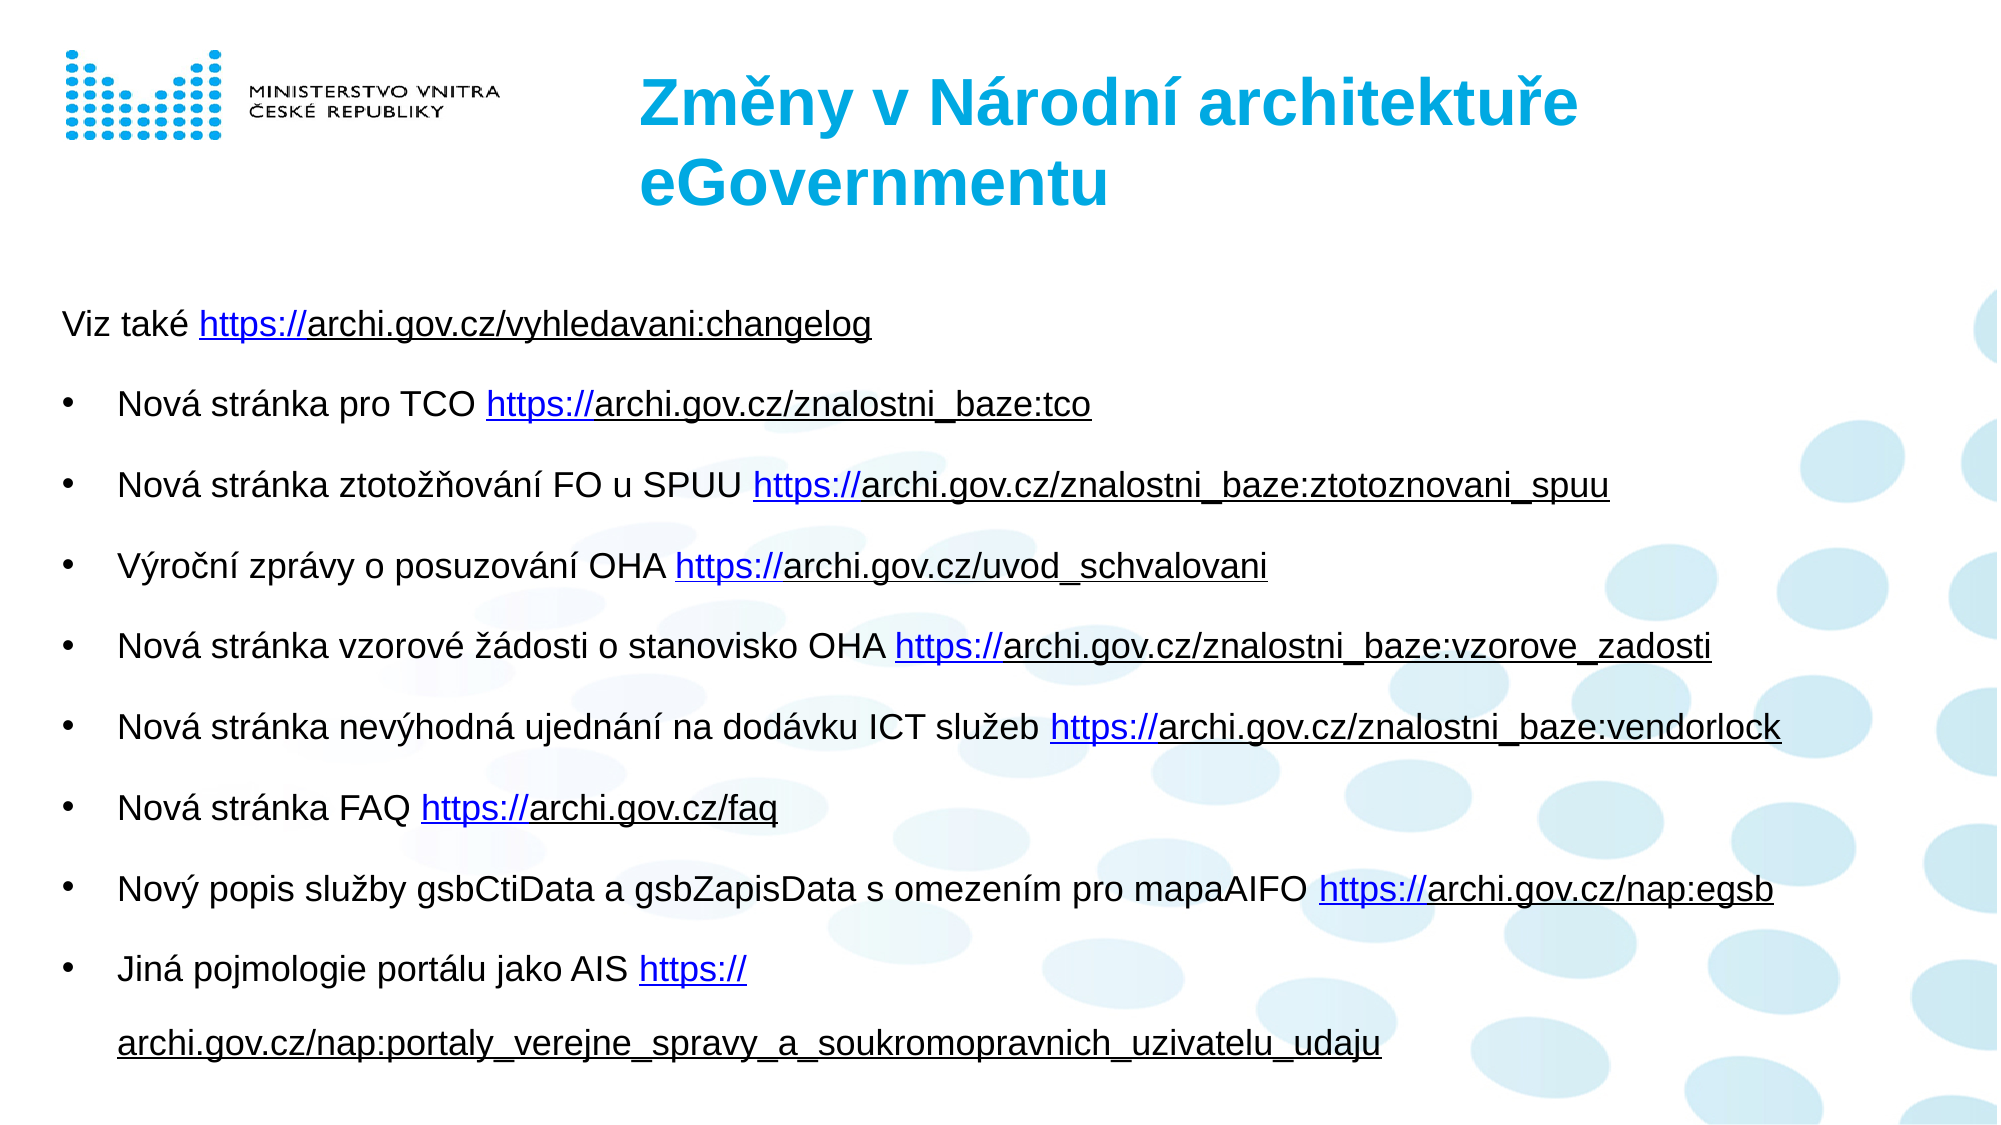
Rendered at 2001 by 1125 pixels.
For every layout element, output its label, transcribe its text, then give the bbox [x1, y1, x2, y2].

picture [0, 0, 2000, 1125]
list Viz také https://archi.gov.cz/vyhledavani:changelog Nová stránka pro TCO https://archi.gov.cz/znalostni_baze:tco Nová stránka ztotožňování FO u SPUU https://archi.gov.cz/znalostni_baze:ztotoznovani_spuu Výroční zprávy o posuzování OHA https://archi.gov.cz/uvod_schvalovani Nová stránka vzorové žádosti o stanovisko OHA https://archi.gov.cz/znalostni_baze:vzorove_zadosti Nová stránka nevýhodná ujednání na dodávku ICT služeb https://archi.gov.cz/znalostni_baze:vendorlock Nová stránka FAQ https://archi.gov.cz/faq Nový popis služby gsbCtiData a gsbZapisData s omezením pro mapaAIFO https://archi.gov.cz/nap:egsb Jiná pojmologie portálu jako AIS https://archi.gov.cz/nap:portaly_verejne_spravy_a_soukromopravnich_uzivatelu_udaju [46, 262, 1900, 1099]
title Změny v Národní architektuře eGovernmentu [624, 45, 1900, 233]
